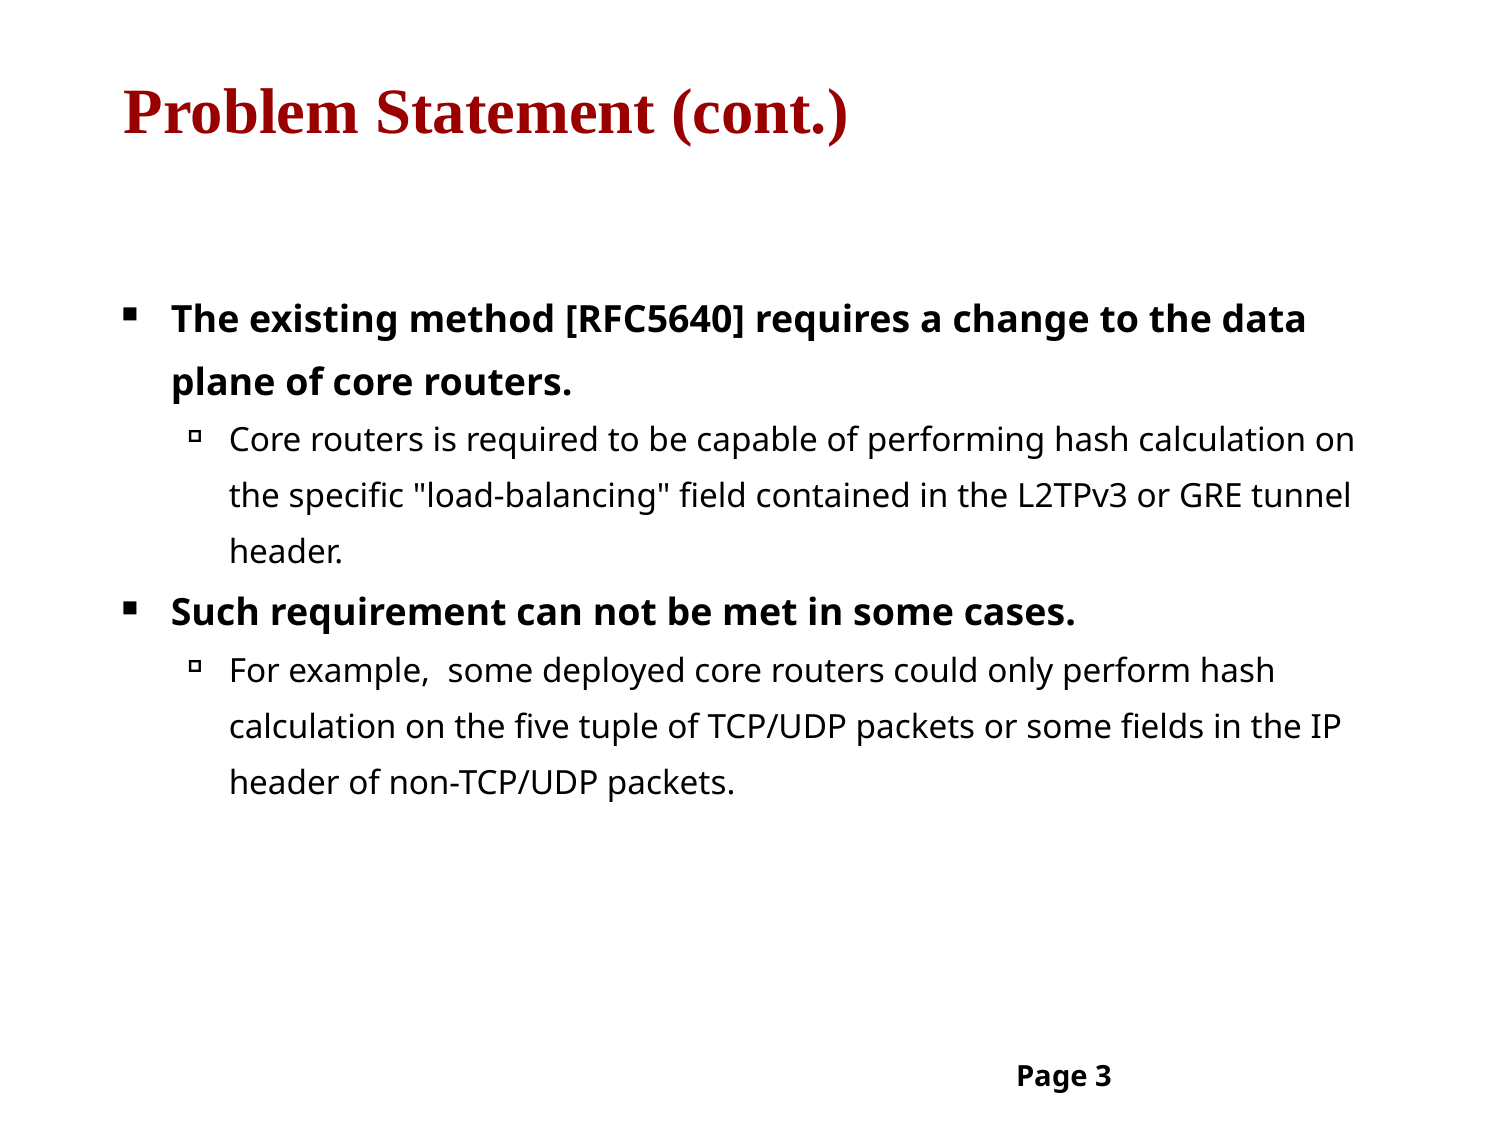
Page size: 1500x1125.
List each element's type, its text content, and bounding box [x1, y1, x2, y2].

title Problem Statement (cont.) [109, 61, 1380, 205]
slide_number Page 3 [1001, 1049, 1346, 1125]
list The existing method [RFC5640] requires a change to the data plane of core routers. Core routers is required to be capable of performing hash calculation on the specific "load-balancing" field contained in the L2TPv3 or GRE tunnel header. Such requirement can not be met in some cases. For example, some deployed core routers could only perform hash calculation on the five tuple of TCP/UDP packets or some fields in the IP header of non-TCP/UDP packets. [106, 269, 1408, 1017]
